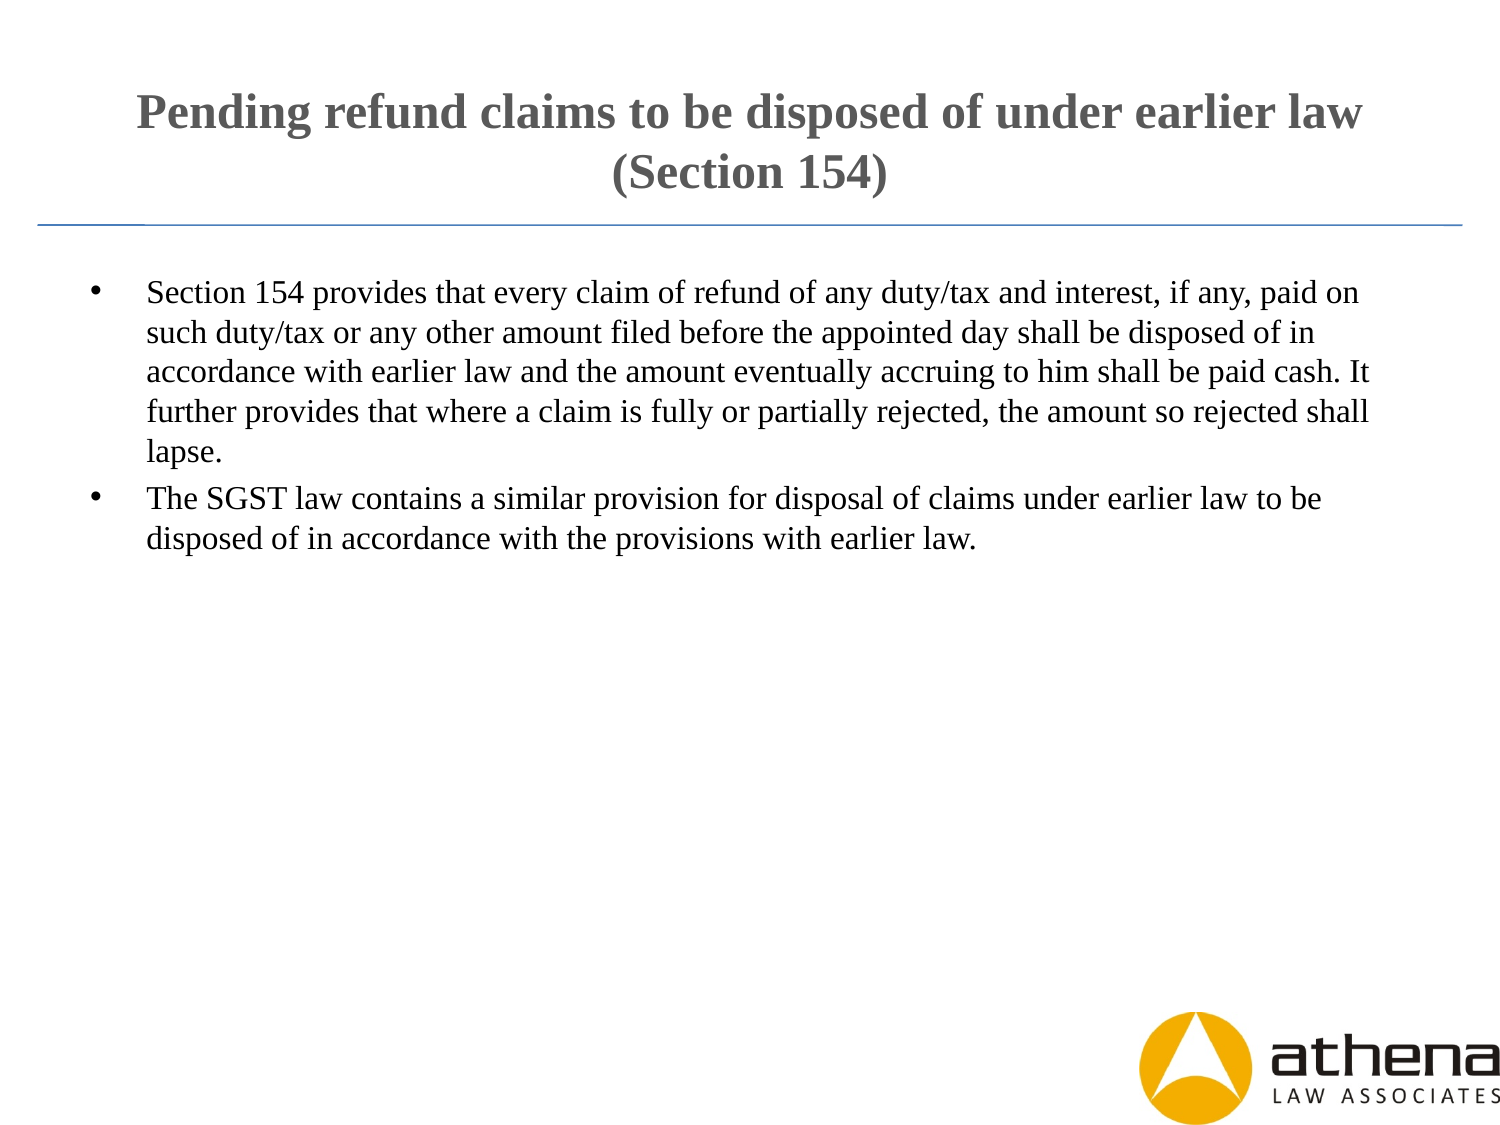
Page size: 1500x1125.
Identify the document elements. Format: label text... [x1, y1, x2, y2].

title Pending refund claims to be disposed of under earlier law (Section 154) [75, 45, 1425, 233]
list Section 154 provides that every claim of refund of any duty/tax and interest, if any, paid on such duty/tax or any other amount filed before the appointed day shall be disposed of in accordance with earlier law and the amount eventually accruing to him shall be paid cash. It further provides that where a claim is fully or partially rejected, the amount so rejected shall lapse. The SGST law contains a similar provision for disposal of claims under earlier law to be disposed of in accordance with the provisions with earlier law. [75, 262, 1425, 1005]
picture [1139, 1012, 1500, 1125]
